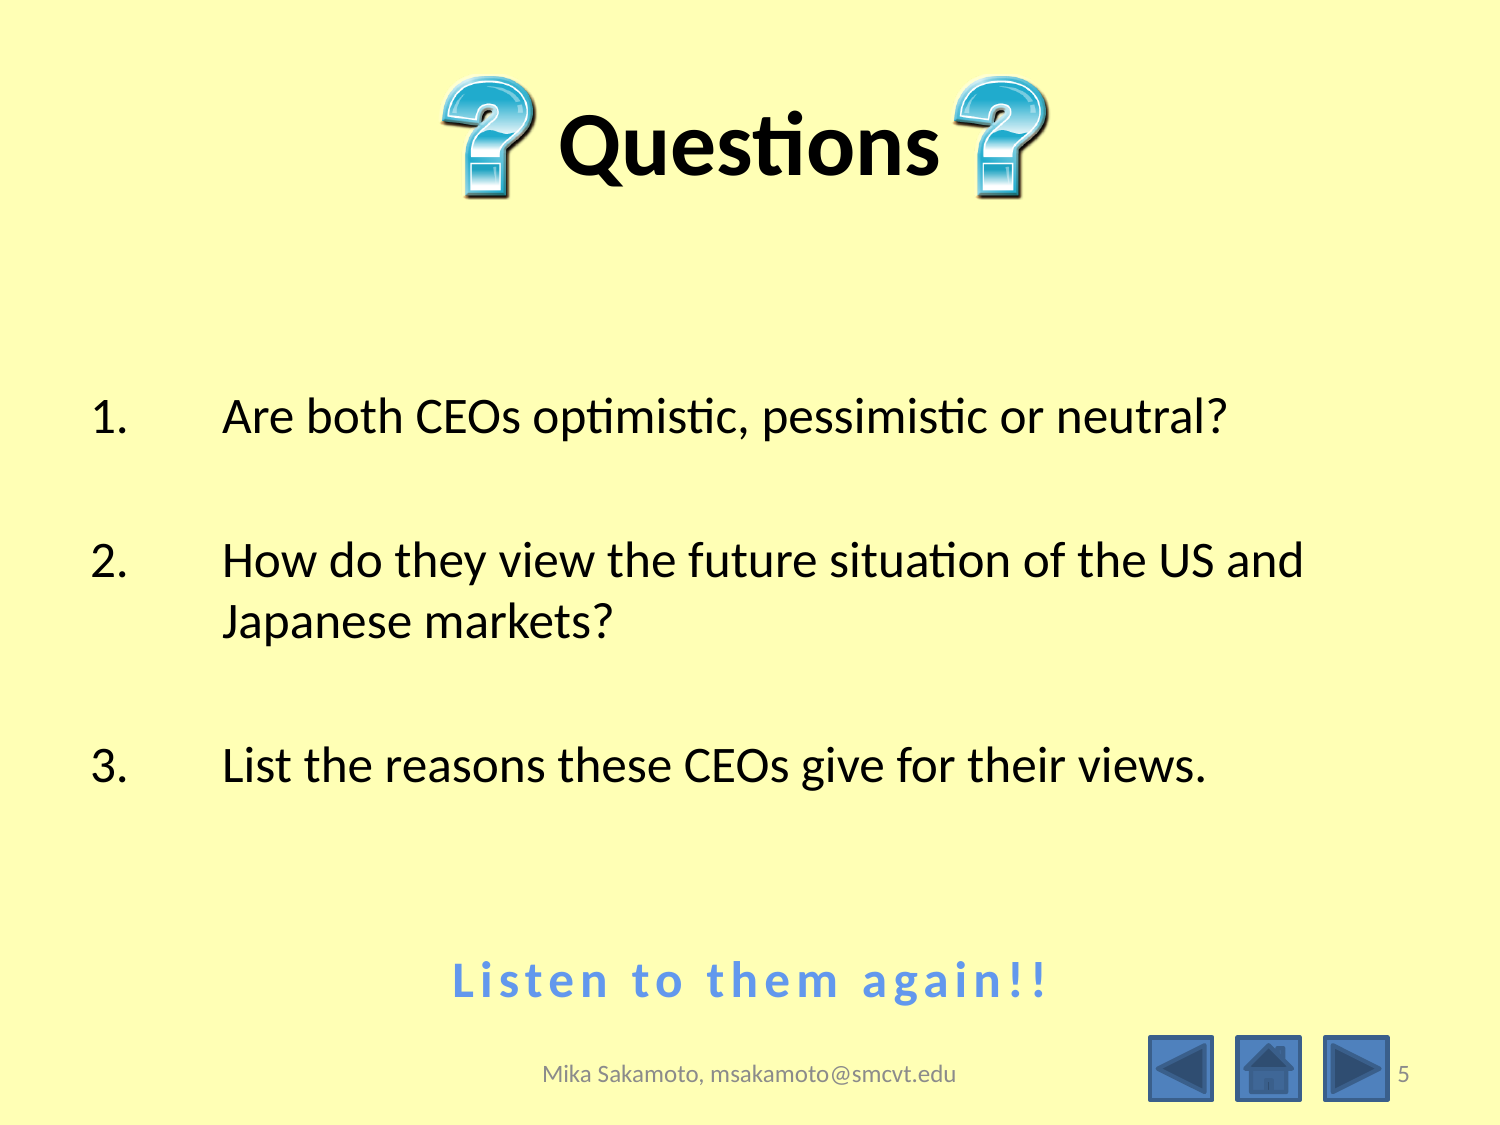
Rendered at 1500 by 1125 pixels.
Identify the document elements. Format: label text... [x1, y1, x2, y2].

text_box [1148, 1035, 1214, 1102]
text_box [1323, 1035, 1390, 1102]
picture [424, 74, 551, 201]
picture [937, 74, 1063, 201]
slide_number 5 [1074, 1042, 1425, 1103]
footer Mika Sakamoto, msakamoto@smcvt.edu [512, 1042, 988, 1103]
list Are both CEOs optimistic, pessimistic or neutral? How do they view the future situation of the US and Japanese markets? List the reasons these CEOs give for their views. Listen to them again!! [75, 375, 1425, 1025]
title Questions [75, 45, 1425, 233]
text_box [1235, 1035, 1302, 1102]
